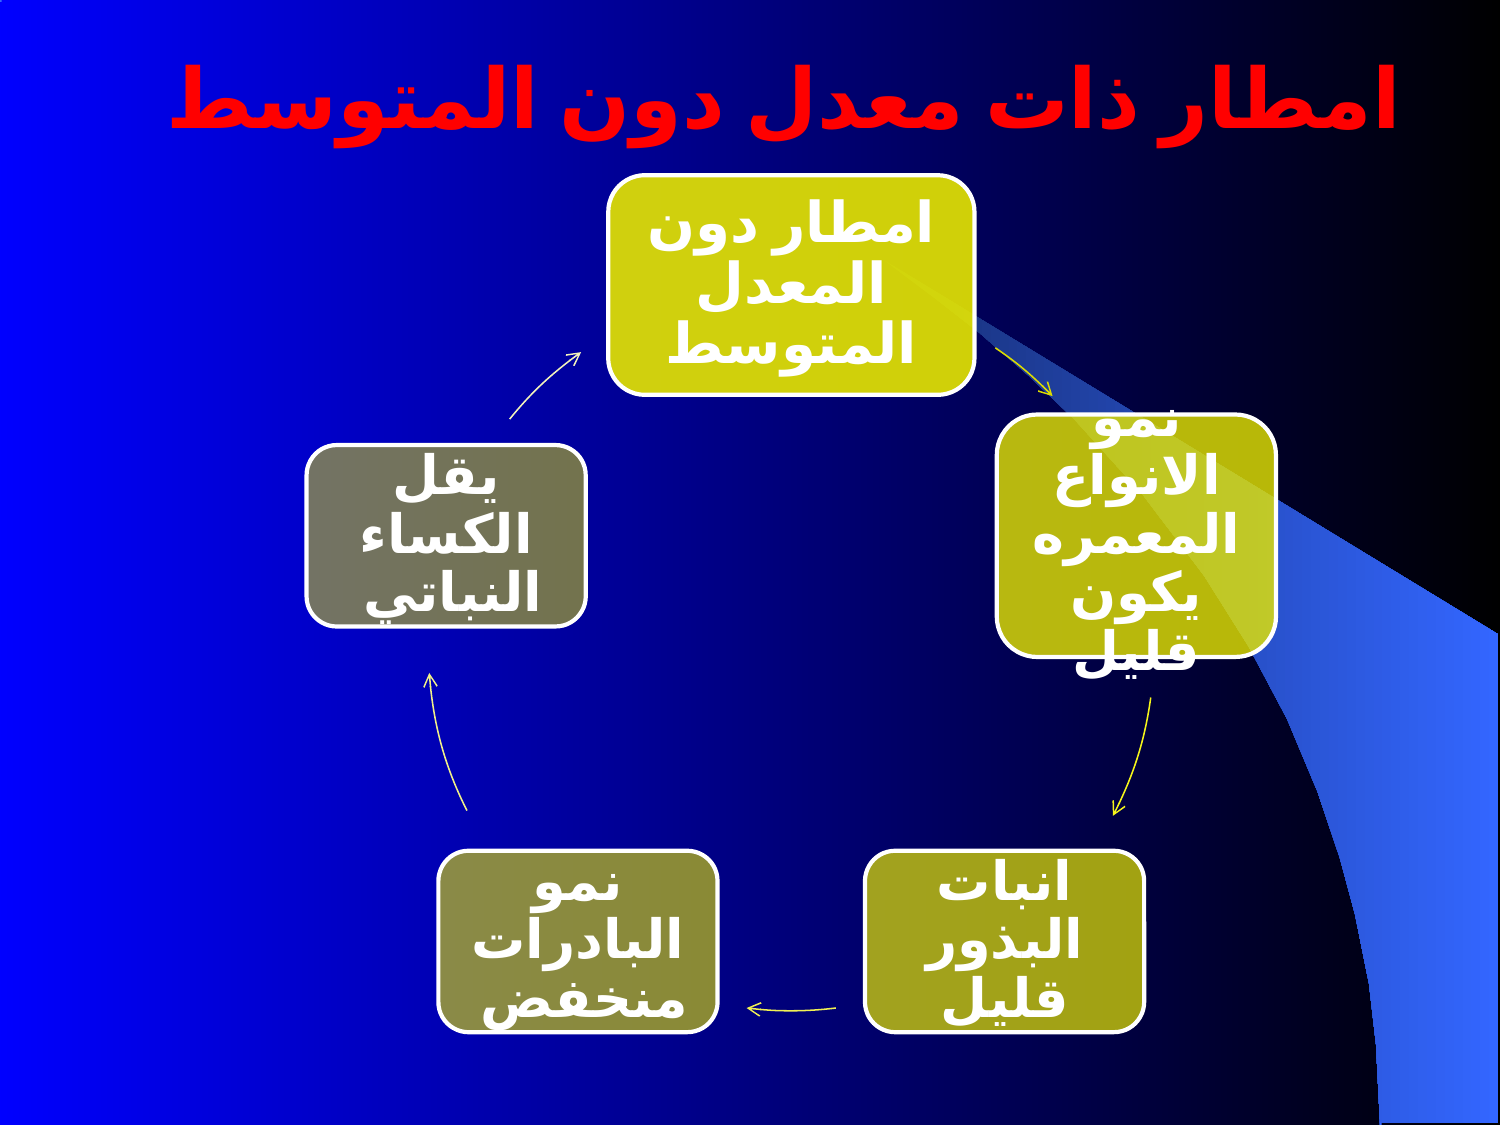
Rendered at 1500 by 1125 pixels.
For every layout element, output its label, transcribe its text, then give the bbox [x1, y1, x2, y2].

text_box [206, 184, 1377, 1036]
text_box امطار ذات معدل دون المتوسط [151, 37, 1417, 233]
